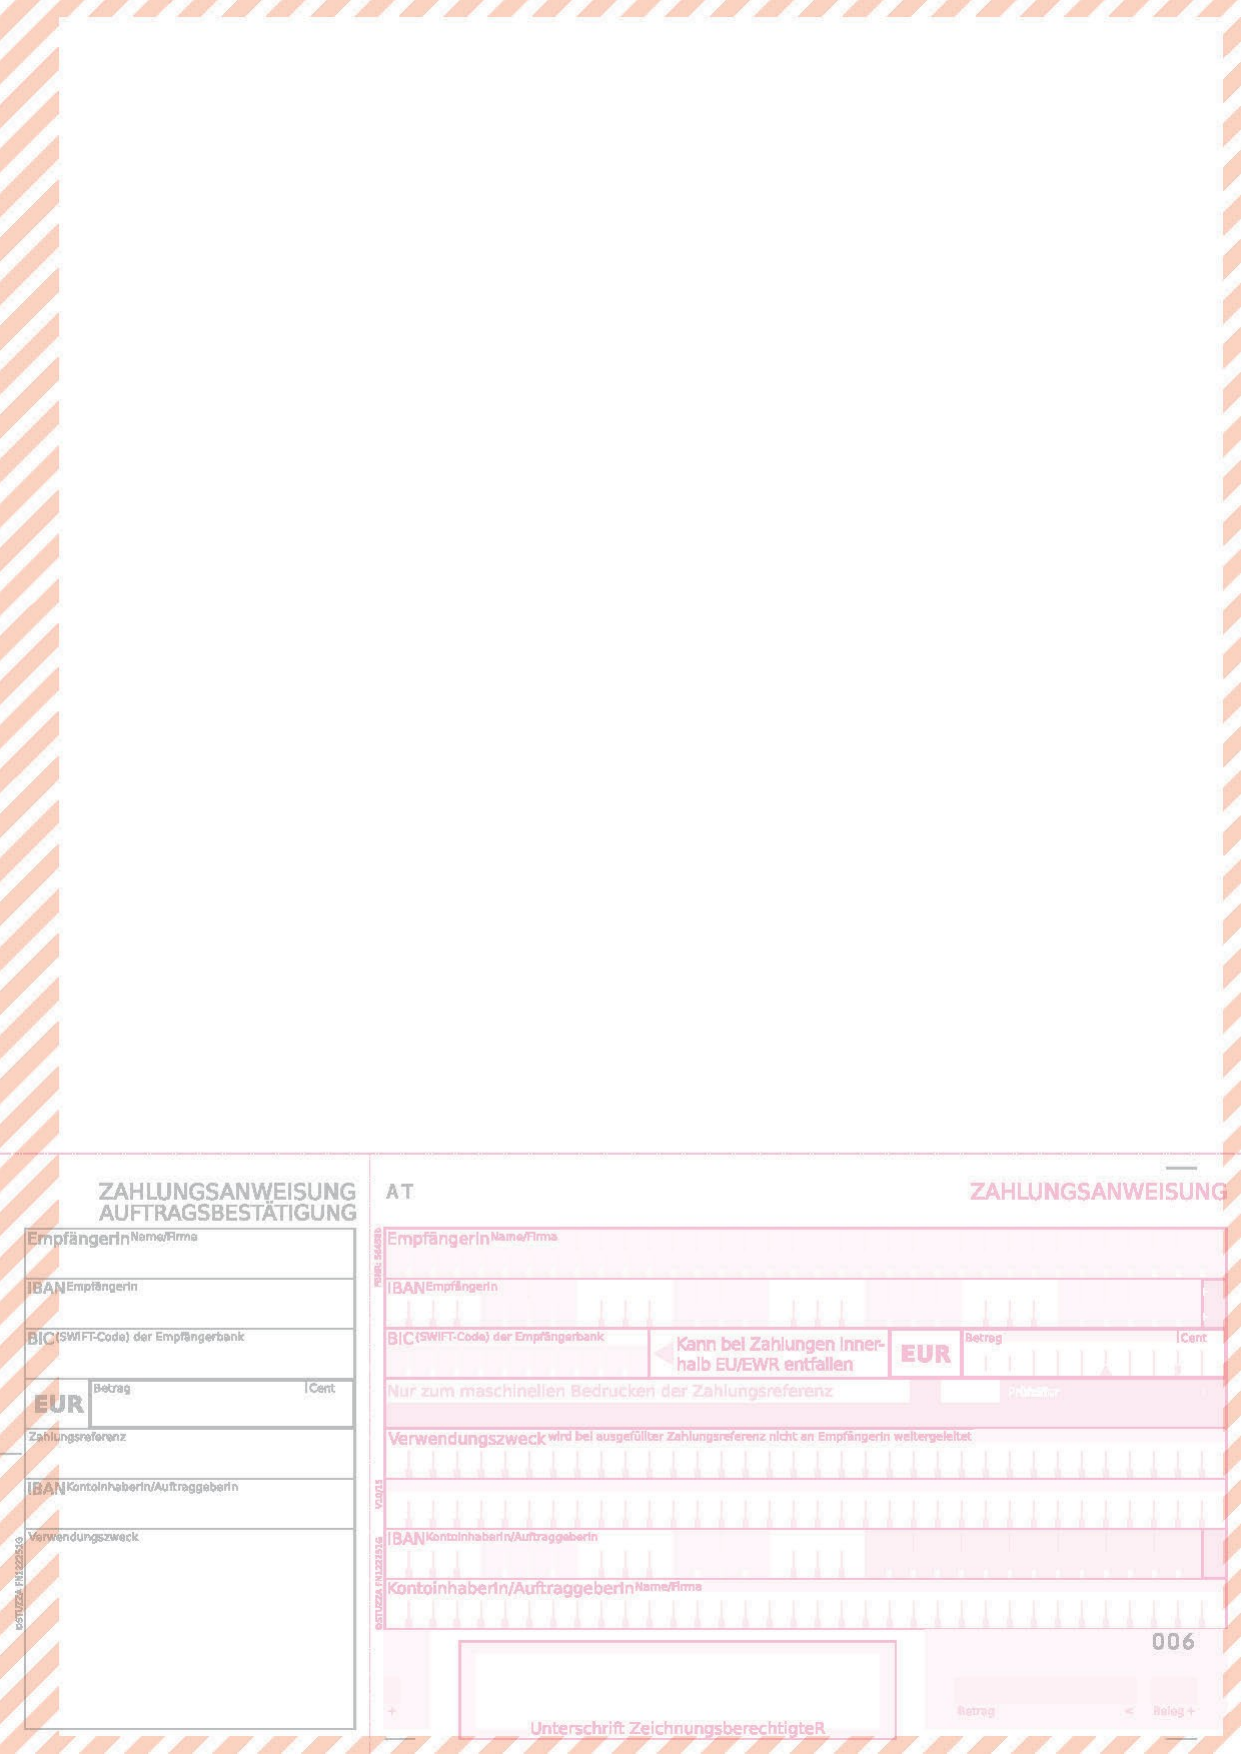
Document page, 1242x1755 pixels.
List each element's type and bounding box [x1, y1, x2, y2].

text_box [0, 0, 1241, 1754]
